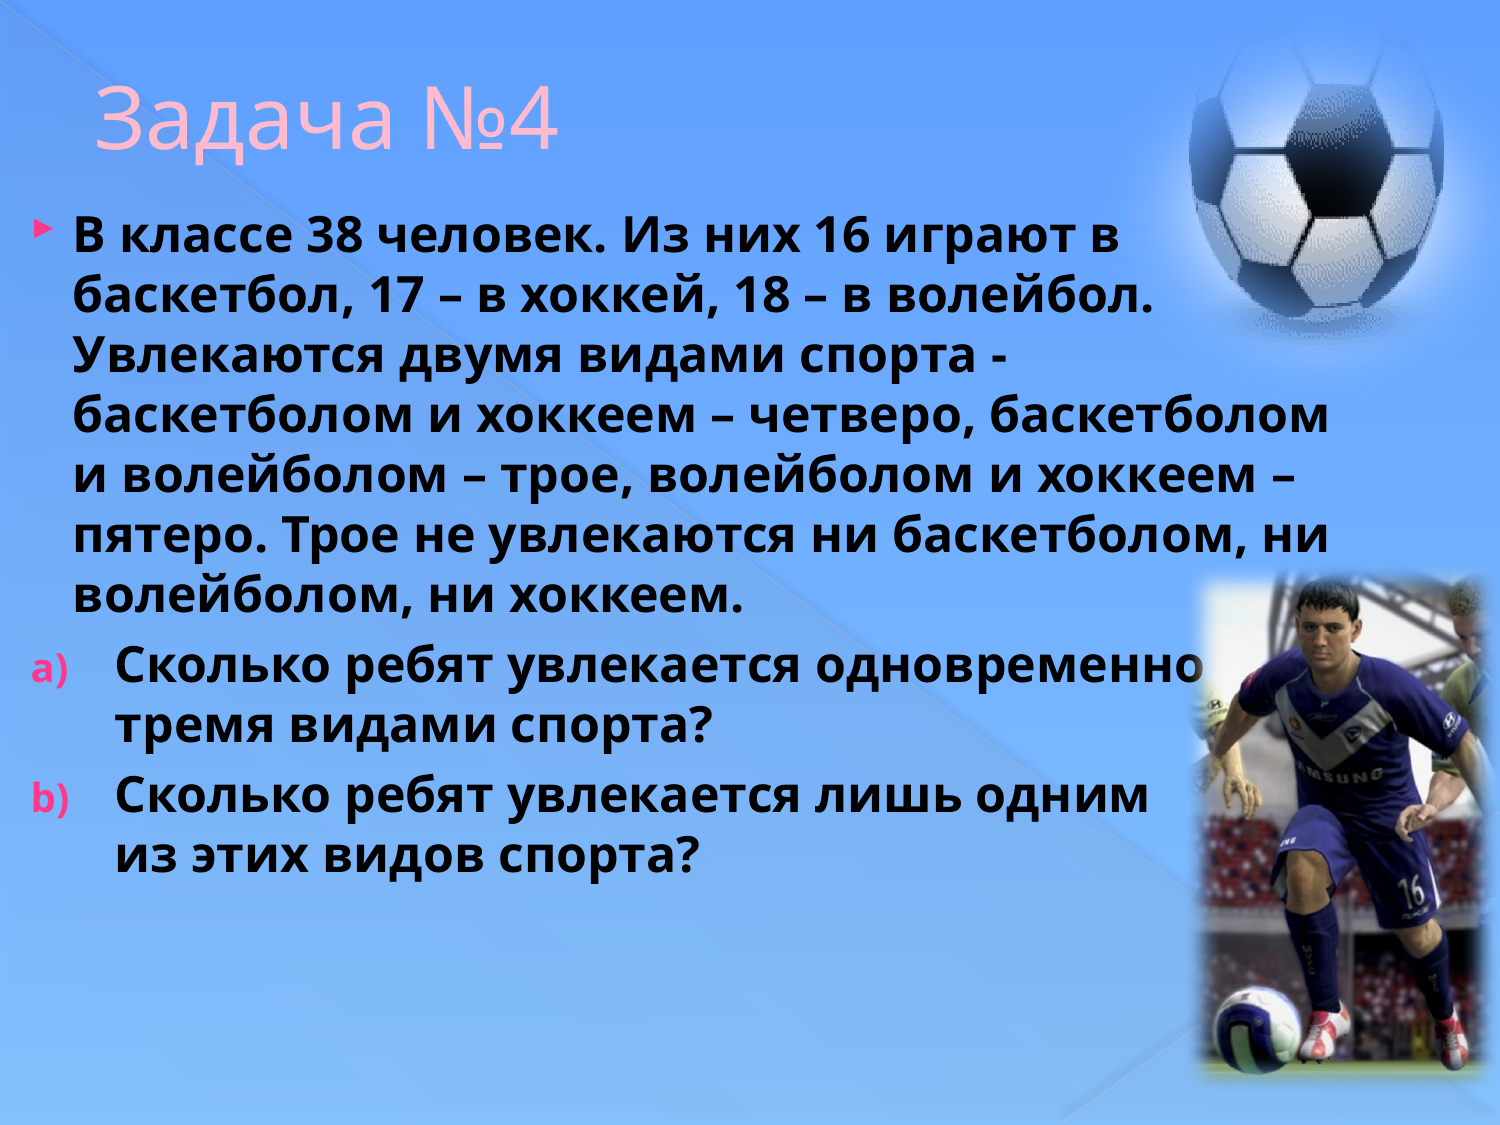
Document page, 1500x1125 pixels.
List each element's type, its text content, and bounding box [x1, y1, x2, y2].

title Задача №4 [0, 0, 1044, 194]
picture [1183, 562, 1500, 1095]
list В классе 38 человек. Из них 16 играют в баскетбол, 17 – в хоккей, 18 – в волейбол. Увлекаются двумя видами спорта - баскетболом и хоккеем – четверо, баскетболом и волейболом – трое, волейболом и хоккеем – пятеро. Трое не увлекаются ни баскетболом, ни волейболом, ни хоккеем. Сколько ребят увлекается одновременно тремя видами спорта? Сколько ребят увлекается лишь одним из этих видов спорта? [0, 194, 1348, 938]
picture [1054, 0, 1500, 443]
